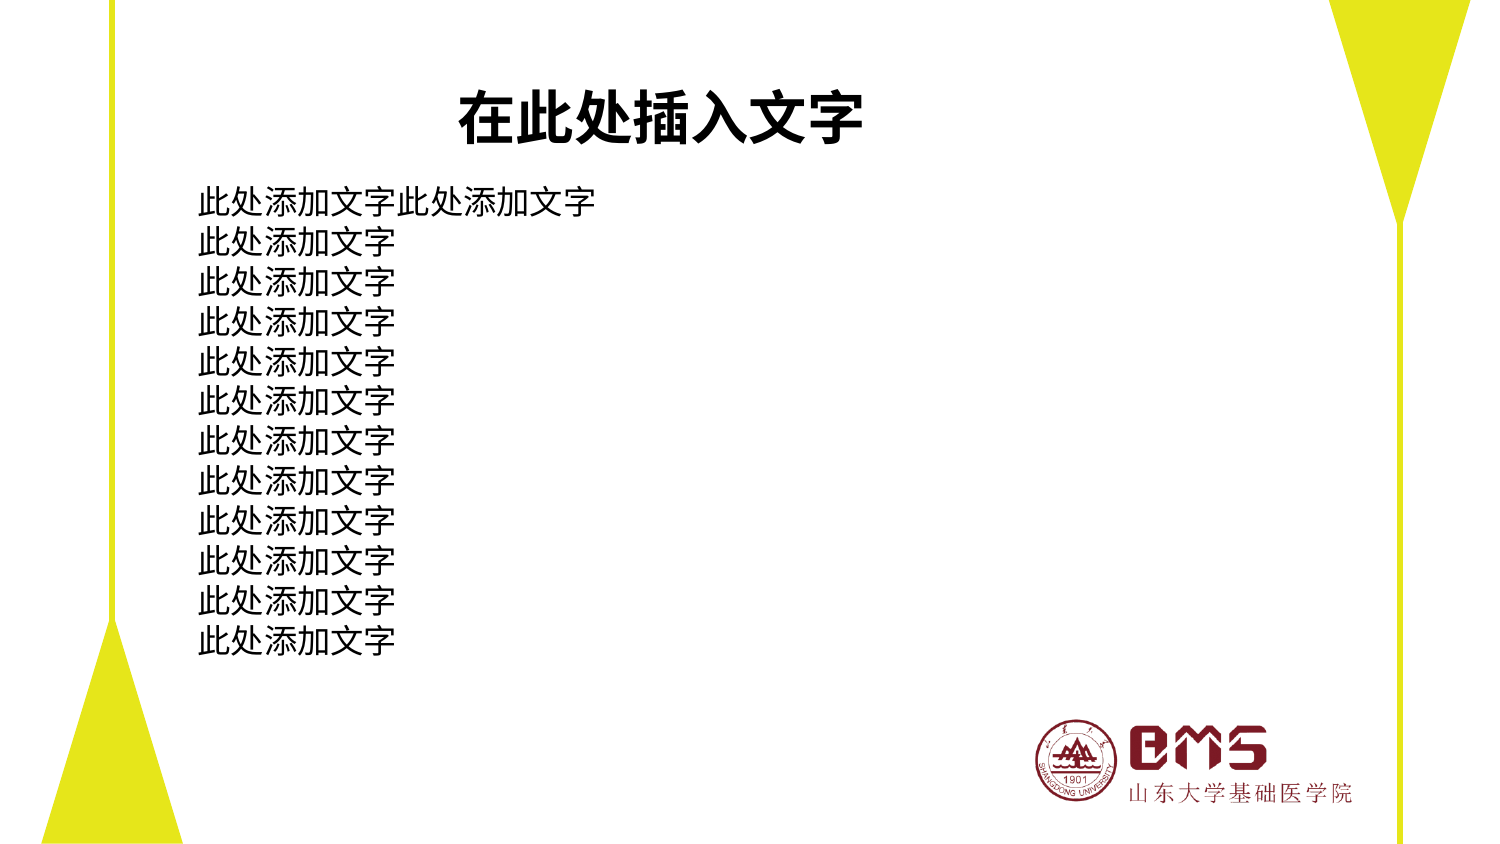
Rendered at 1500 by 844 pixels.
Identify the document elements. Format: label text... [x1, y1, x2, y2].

text_box 在此处插入文字 [442, 73, 975, 159]
picture [1012, 699, 1400, 844]
text_box [1326, 0, 1473, 228]
text_box 此处添加文字此处添加文字 此处添加文字 此处添加文字 此处添加文字 此处添加文字 此处添加文字 此处添加文字 此处添加文字 此处添加文字 此处添加文字 此处添加文字 此处添加文字 [182, 173, 1329, 708]
text_box [39, 619, 185, 844]
